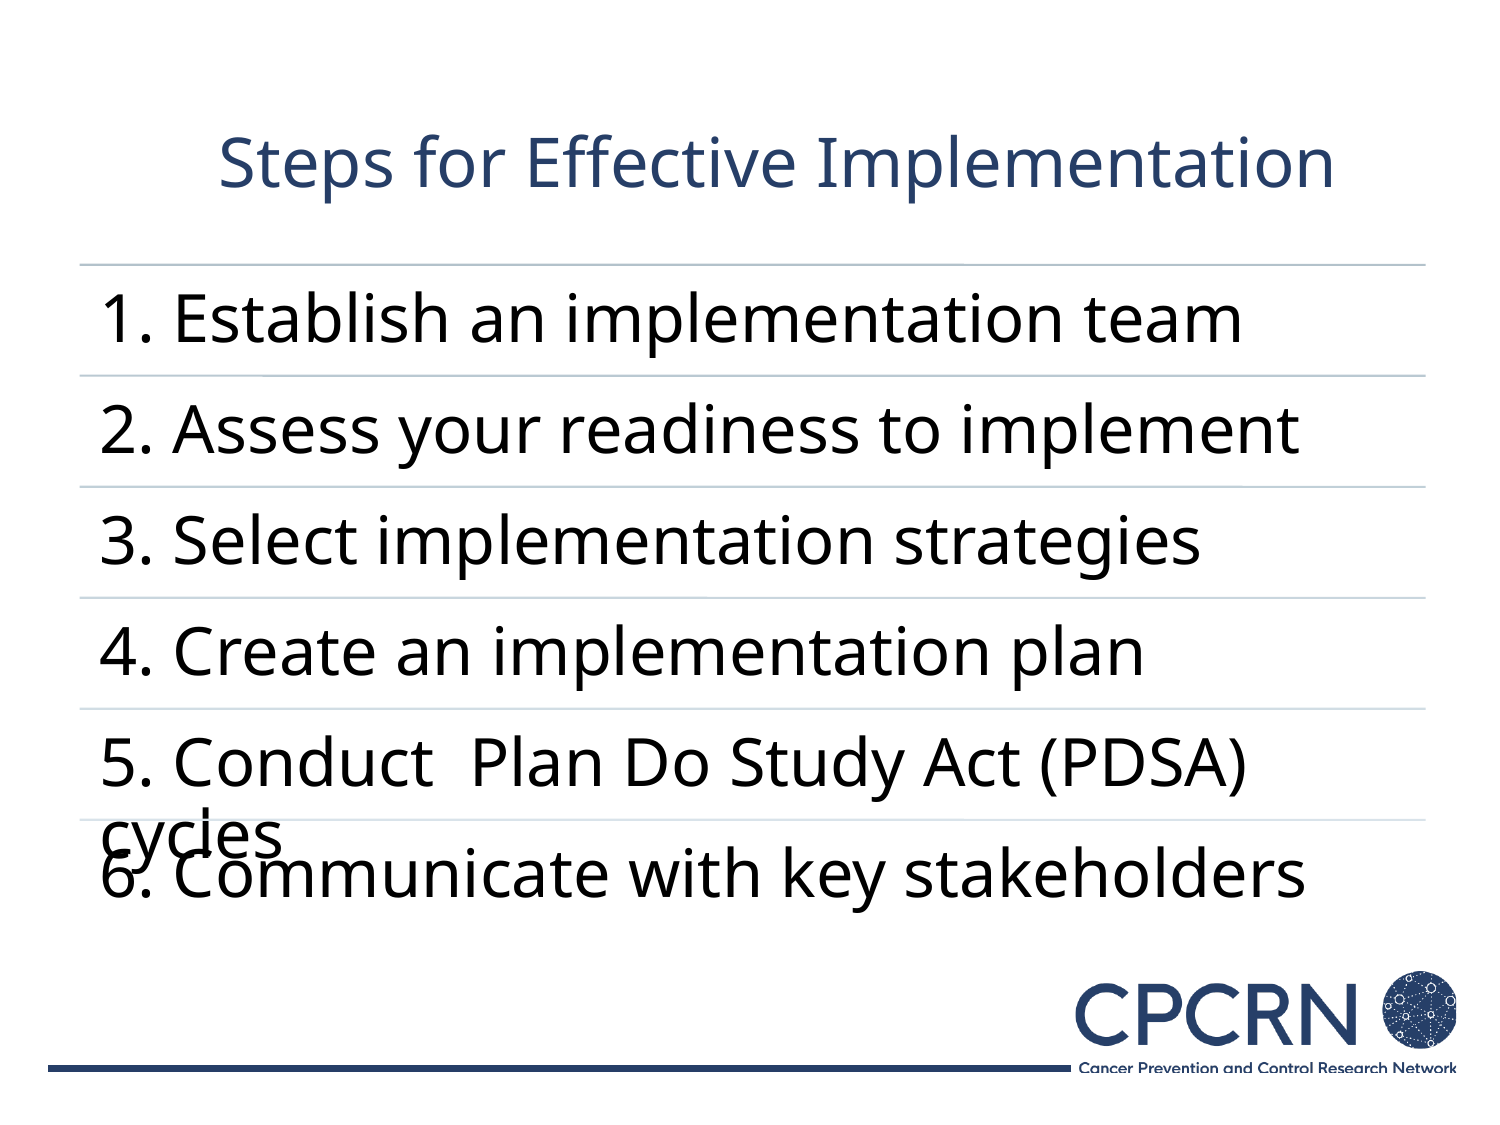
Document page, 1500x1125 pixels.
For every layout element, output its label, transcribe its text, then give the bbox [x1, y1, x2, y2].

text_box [79, 264, 1426, 932]
title Steps for Effective Implementation [203, 46, 1359, 263]
